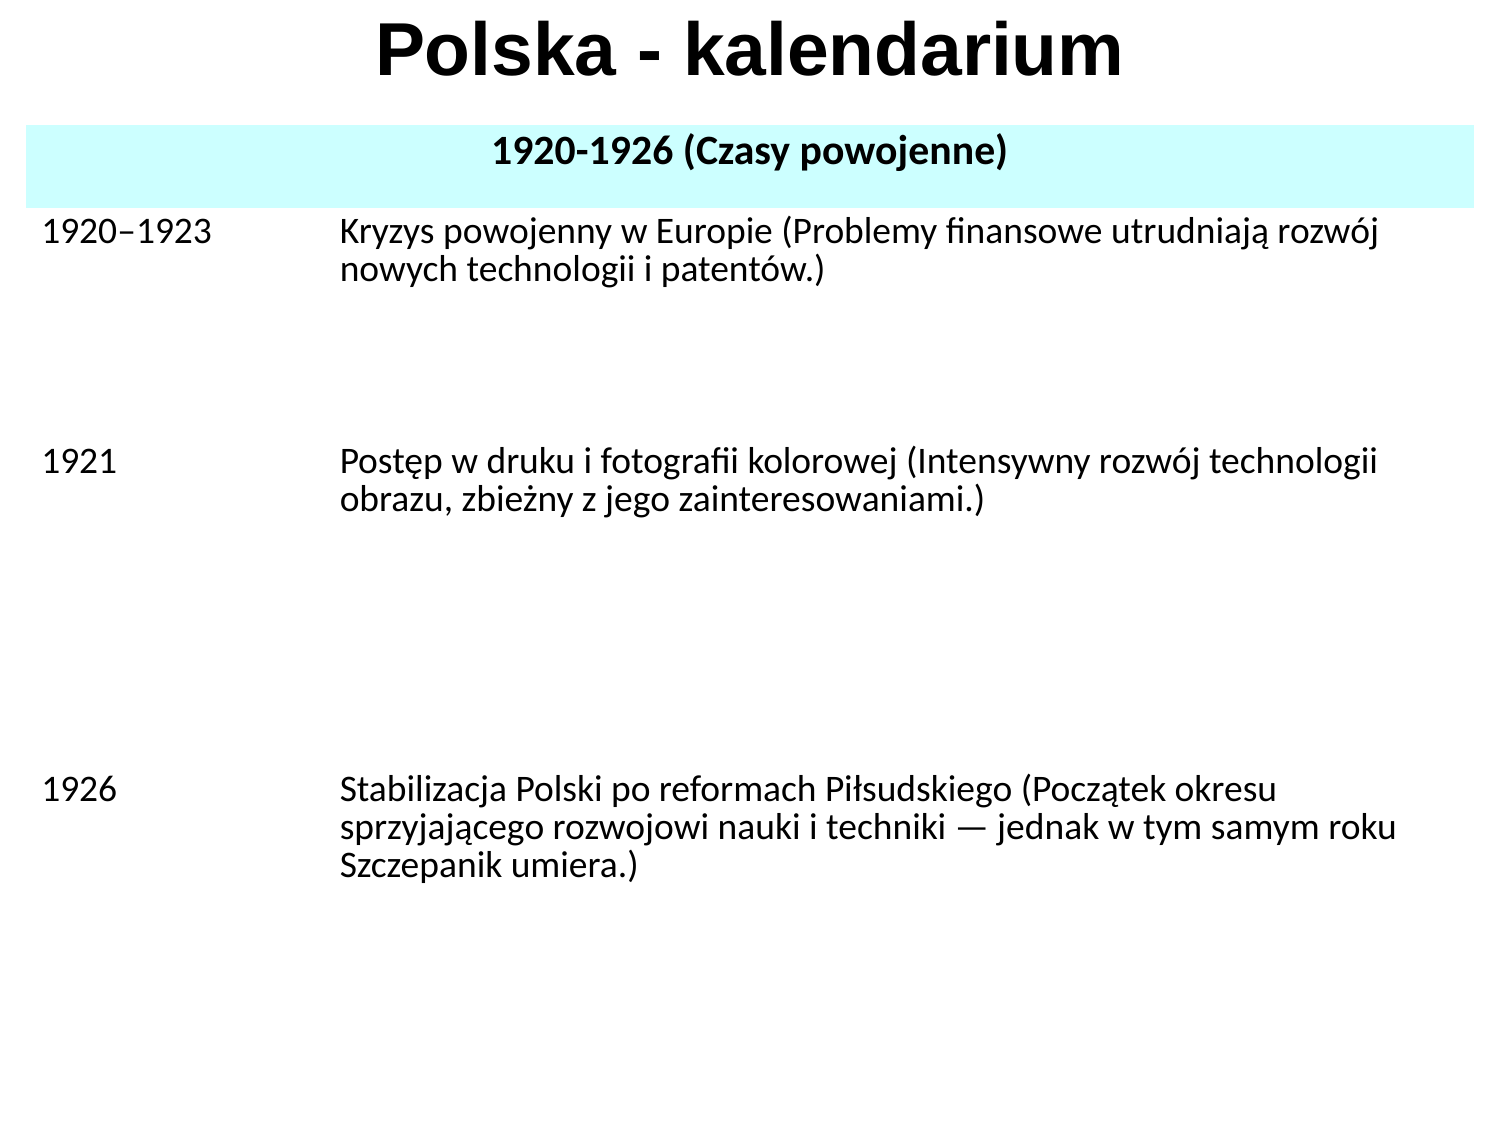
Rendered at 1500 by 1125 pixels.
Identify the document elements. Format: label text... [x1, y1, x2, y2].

table_cell Stabilizacja Polski po reformach Piłsudskiego (Początek okresu sprzyjającego rozwojowi nauki i techniki — jednak w tym samym roku Szczepanik umiera.) [325, 766, 1474, 1094]
table_cell Postęp w druku i fotografii kolorowej (Intensywny rozwój technologii obrazu, zbieżny z jego zainteresowaniami.) [325, 438, 1474, 766]
table_cell 1926 [26, 766, 325, 1094]
text_box Polska - kalendarium [0, 0, 1500, 126]
table_header 1920-1926 (Czasy powojenne) [26, 126, 1474, 208]
table_cell Kryzys powojenny w Europie (Problemy finansowe utrudniają rozwój nowych technologii i patentów.) [325, 208, 1474, 438]
table_cell 1920–1923 [26, 208, 325, 438]
table_cell 1921 [26, 438, 325, 766]
